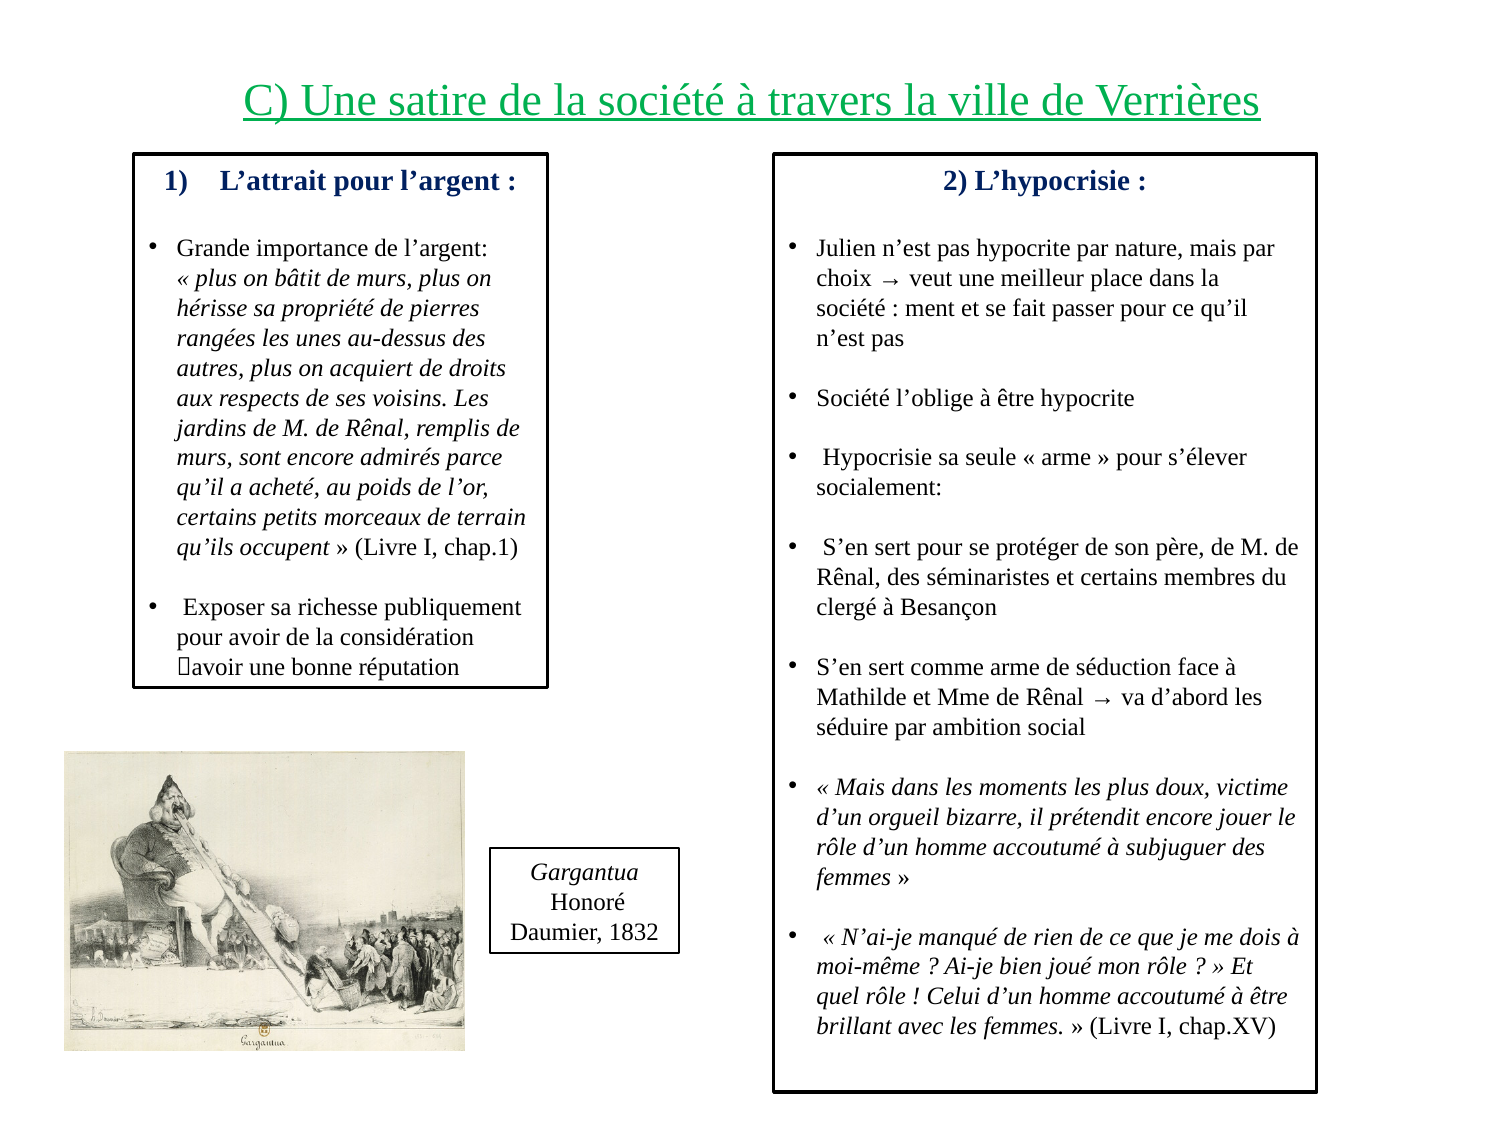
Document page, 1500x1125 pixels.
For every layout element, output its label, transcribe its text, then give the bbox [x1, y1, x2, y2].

picture [64, 751, 466, 1052]
text_box 2) L’hypocrisie : Julien n’est pas hypocrite par nature, mais par choix → veut une meilleur place dans la société : ment et se fait passer pour ce qu’il n’est pas Société l’oblige à être hypocrite Hypocrisie sa seule « arme » pour s’élever socialement: S’en sert pour se protéger de son père, de M. de Rênal, des séminaristes et certains membres du clergé à Besançon S’en sert comme arme de séduction face à Mathilde et Mme de Rênal → va d’abord les séduire par ambition social « Mais dans les moments les plus doux, victime d’un orgueil bizarre, il prétendit encore jouer le rôle d’un homme accoutumé à subjuguer des femmes » « N’ai-je manqué de rien de ce que je me dois à moi-même ? Ai-je bien joué mon rôle ? » Et quel rôle ! Celui d’un homme accoutumé à être brillant avec les femmes. » (Livre I, chap.XV) [773, 154, 1317, 1093]
text_box L’attrait pour l’argent : Grande importance de l’argent: « plus on bâtit de murs, plus on hérisse sa propriété de pierres rangées les unes au-dessus des autres, plus on acquiert de droits aux respects de ses voisins. Les jardins de M. de Rênal, remplis de murs, sont encore admirés parce qu’il a acheté, au poids de l’or, certains petits morceaux de terrain qu’ils occupent » (Livre I, chap.1) Exposer sa richesse publiquement pour avoir de la considération avoir une bonne réputation [133, 154, 548, 688]
title C) Une satire de la société à travers la ville de Verrières [77, 30, 1427, 219]
text_box Gargantua Honoré Daumier, 1832 [490, 848, 680, 953]
